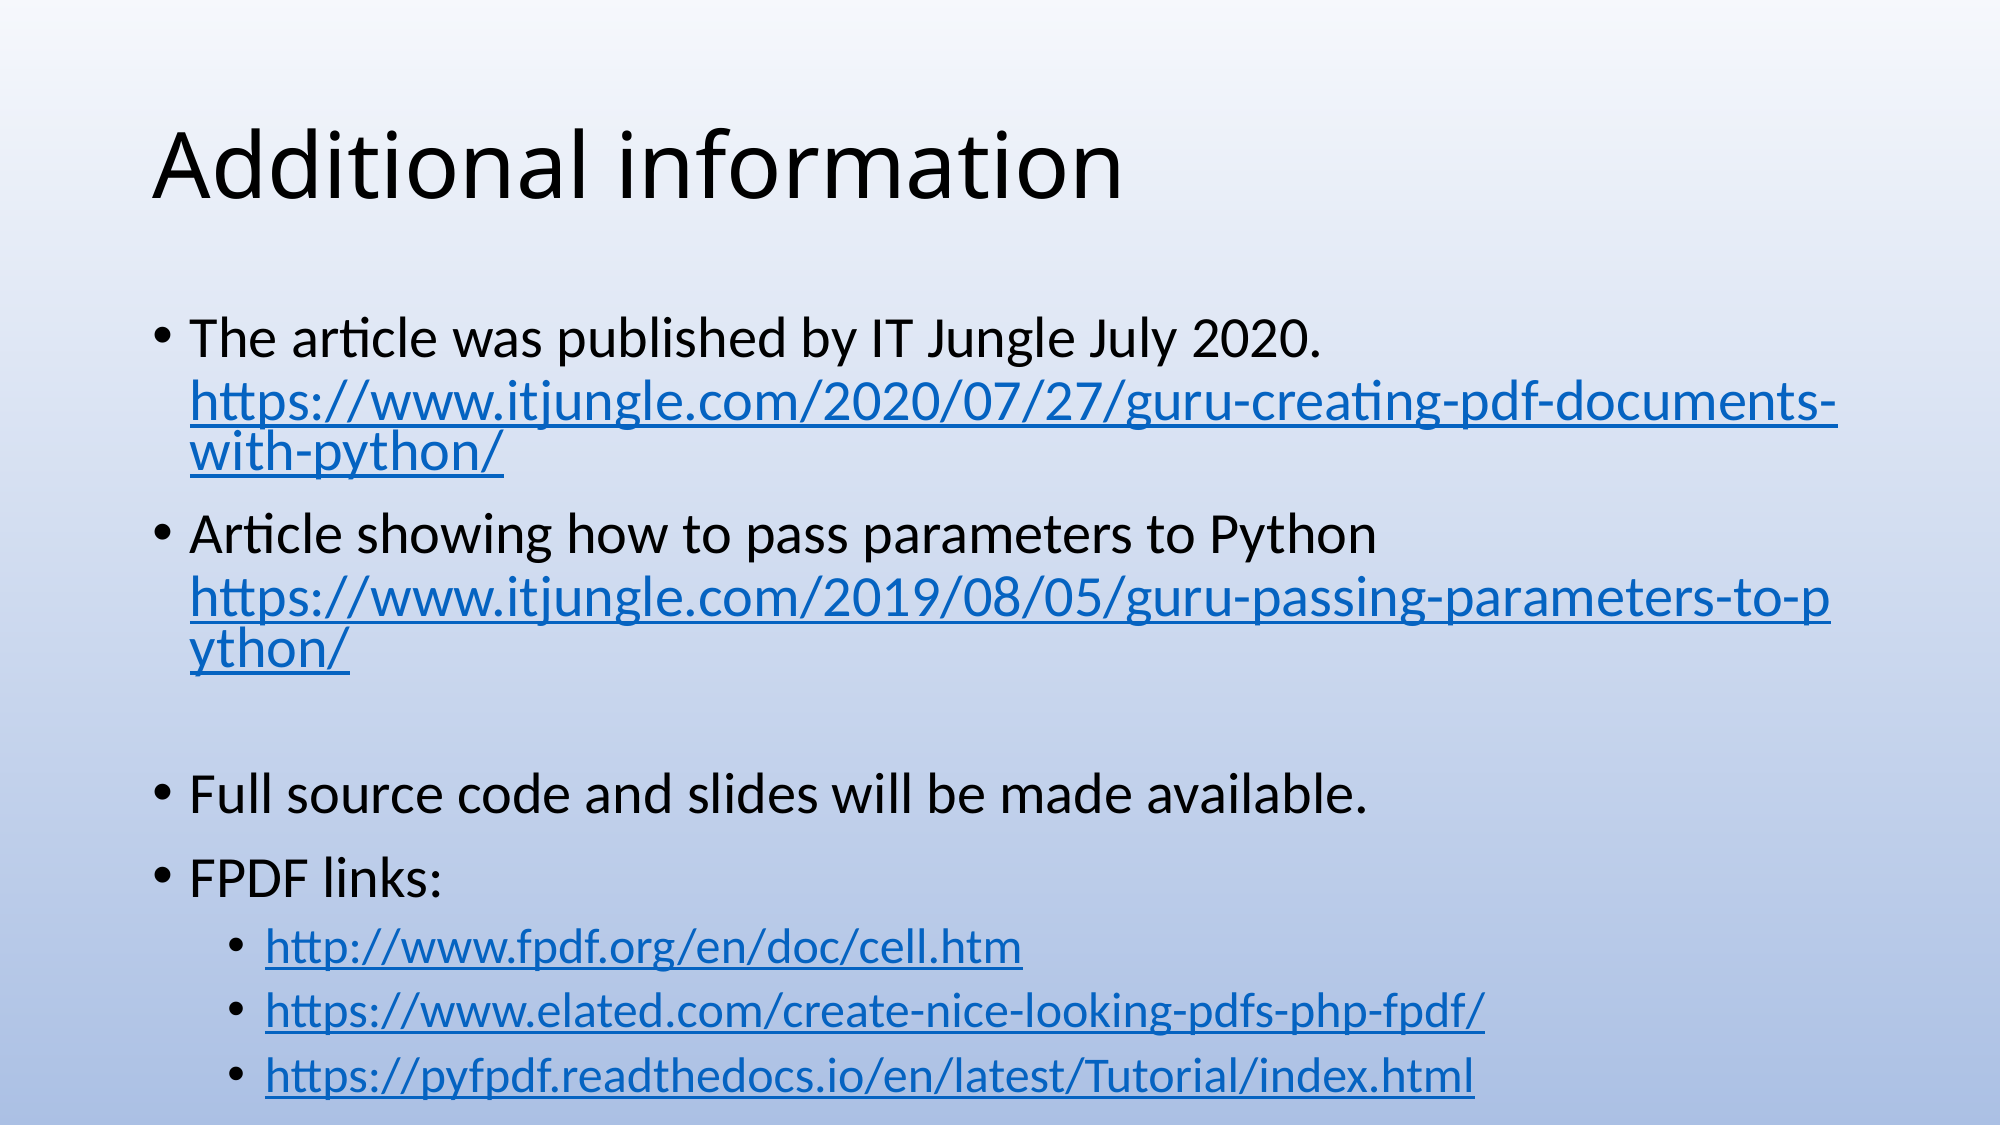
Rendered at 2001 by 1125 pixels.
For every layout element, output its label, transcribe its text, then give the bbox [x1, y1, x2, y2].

list The article was published by IT Jungle July 2020. https://www.itjungle.com/2020/07/27/guru-creating-pdf-documents-with-python/ Article showing how to pass parameters to Python https://www.itjungle.com/2019/08/05/guru-passing-parameters-to-python/ Full source code and slides will be made available. FPDF links: http://www.fpdf.org/en/doc/cell.htm https://www.elated.com/create-nice-looking-pdfs-php-fpdf/ https://pyfpdf.readthedocs.io/en/latest/Tutorial/index.html [137, 299, 1863, 1014]
title Additional information [137, 59, 1863, 278]
